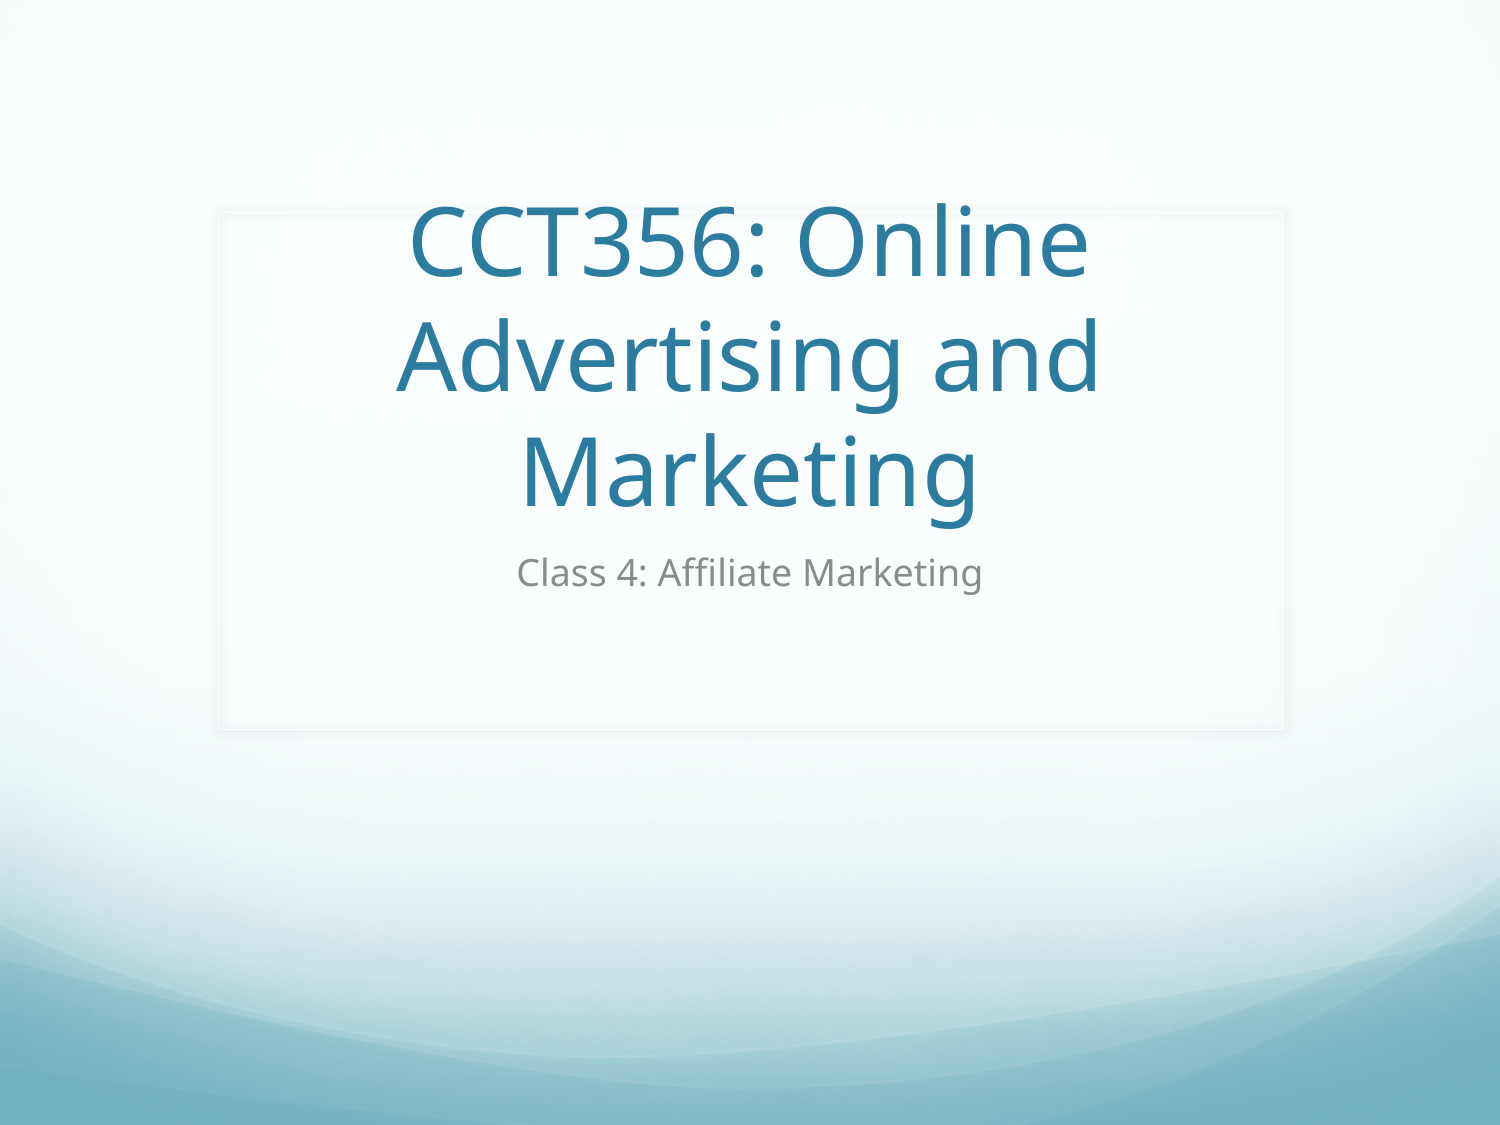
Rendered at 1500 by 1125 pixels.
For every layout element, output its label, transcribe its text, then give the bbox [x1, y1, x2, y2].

subtitle Class 4: Affiliate Marketing [217, 541, 1283, 692]
title CCT356: Online Advertising and Marketing [217, 249, 1283, 533]
